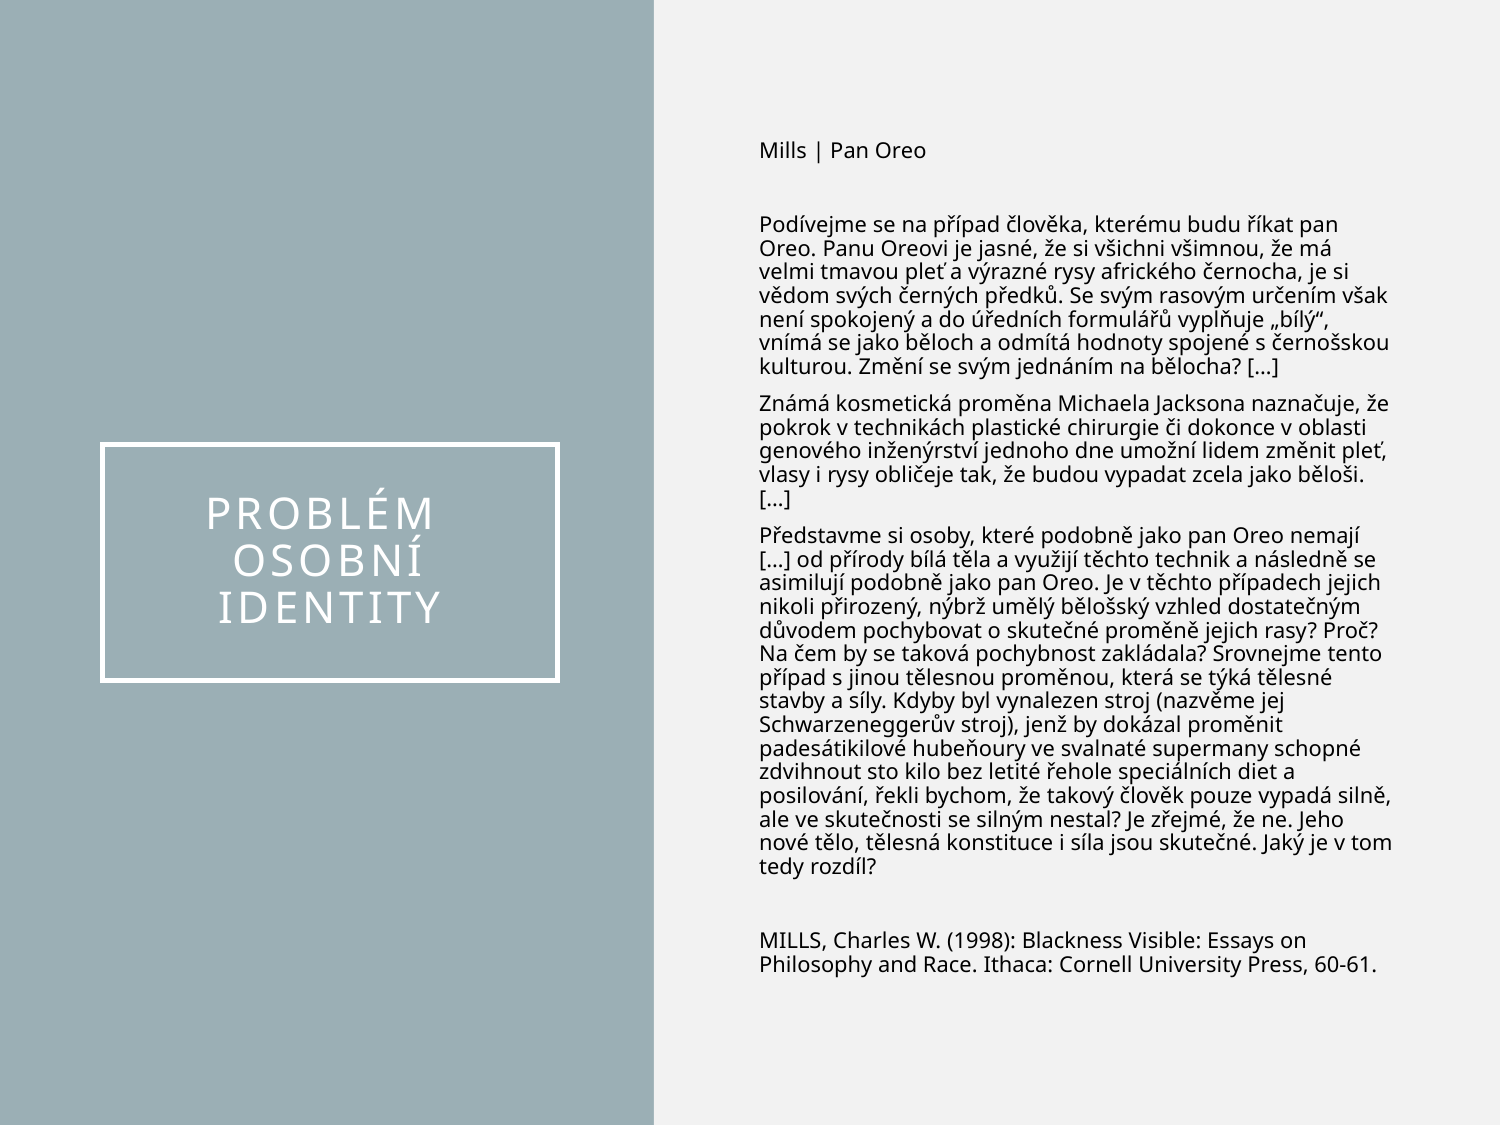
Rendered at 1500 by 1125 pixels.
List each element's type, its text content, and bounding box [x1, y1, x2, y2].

title Problém osobní identity [100, 442, 560, 683]
text_box [653, 0, 1500, 1125]
list Mills | Pan Oreo Podívejme se na případ člověka, kterému budu říkat pan Oreo. Panu Oreovi je jasné, že si všichni všimnou, že má velmi tmavou pleť a výrazné rysy afrického černocha, je si vědom svých černých předků. Se svým rasovým určením však není spokojený a do úředních formulářů vyplňuje „bílý“, vnímá se jako běloch a odmítá hodnoty spojené s černošskou kulturou. Změní se svým jednáním na bělocha? […] Známá kosmetická proměna Michaela Jacksona naznačuje, že pokrok v technikách plastické chirurgie či dokonce v oblasti genového inženýrství jednoho dne umožní lidem změnit pleť, vlasy i rysy obličeje tak, že budou vypadat zcela jako běloši. […] Představme si osoby, které podobně jako pan Oreo nemají […] od přírody bílá těla a využijí těchto technik a následně se asimilují podobně jako pan Oreo. Je v těchto případech jejich nikoli přirozený, nýbrž umělý bělošský vzhled dostatečným důvodem pochybovat o skutečné proměně jejich rasy? Proč? Na čem by se taková pochybnost zakládala? Srovnejme tento případ s jinou tělesnou proměnou, která se týká tělesné stavby a síly. Kdyby byl vynalezen stroj (nazvěme jej Schwarzeneggerův stroj), jenž by dokázal proměnit padesátikilové hubeňoury ve svalnaté supermany schopné zdvihnout sto kilo bez letité řehole speciálních diet a posilování, řekli bychom, že takový člověk pouze vypadá silně, ale ve skutečnosti se silným nestal? Je zřejmé, že ne. Jeho nové tělo, tělesná konstituce i síla jsou skutečné. Jaký je v tom tedy rozdíl? MILLS, Charles W. (1998): Blackness Visible: Essays on Philosophy and Race. Ithaca: Cornell University Press, 60-61. [744, 131, 1410, 994]
